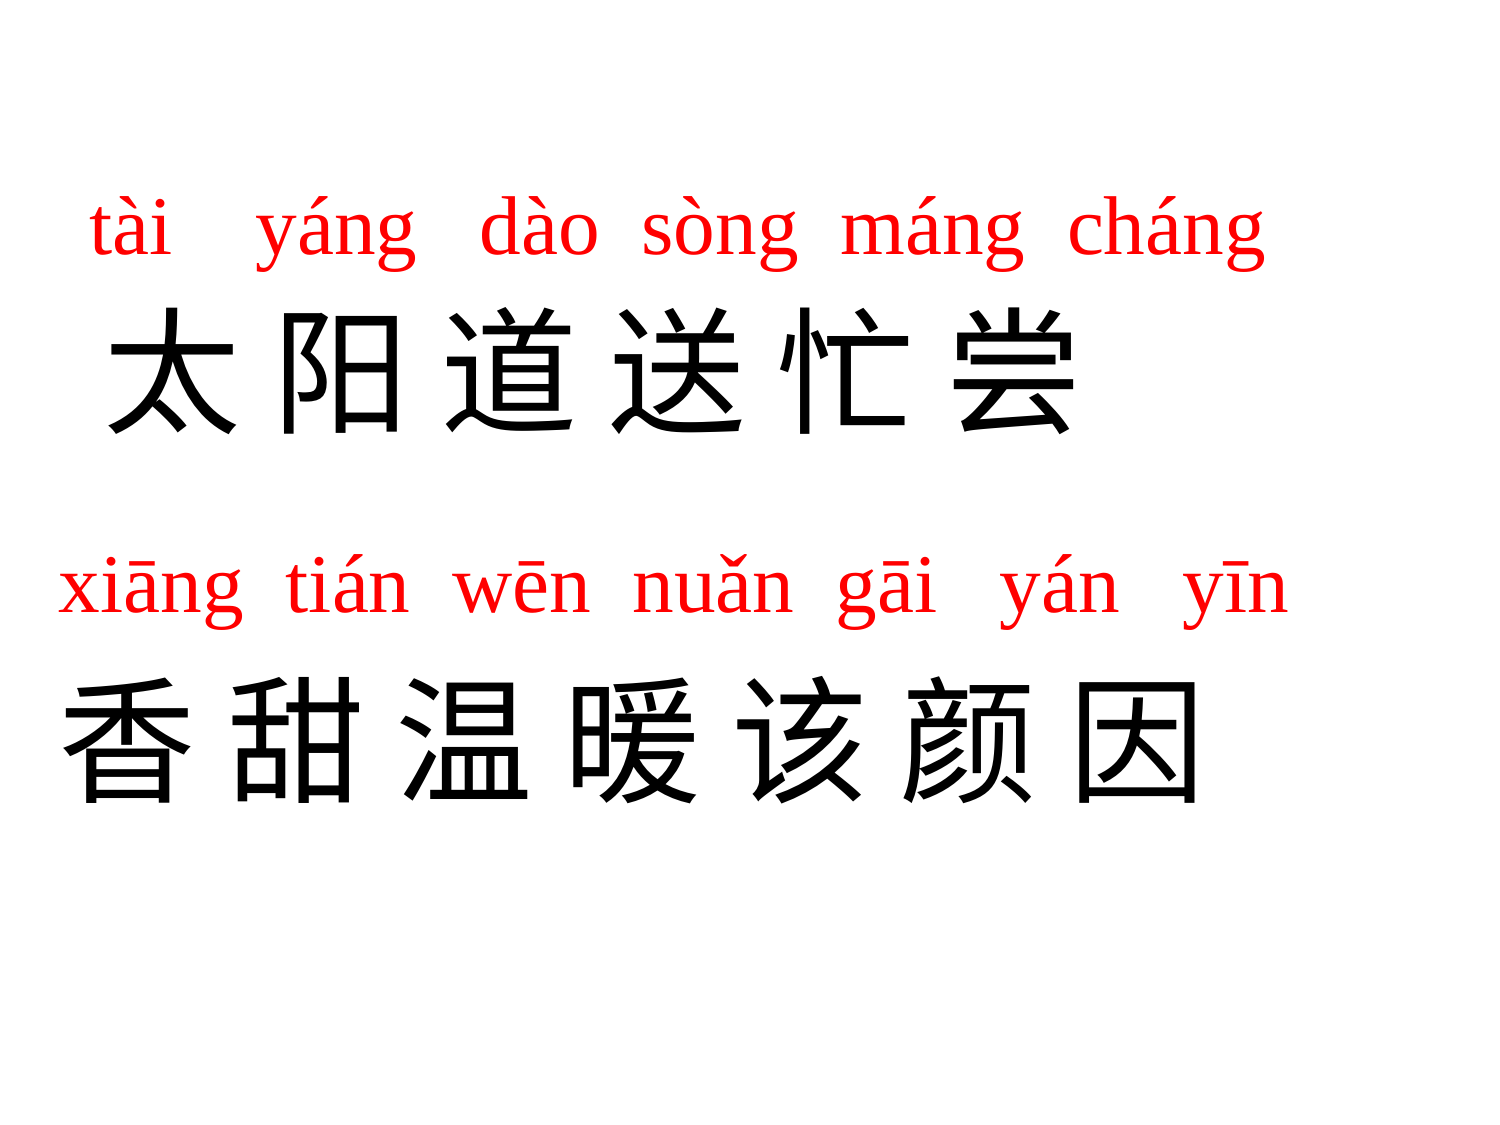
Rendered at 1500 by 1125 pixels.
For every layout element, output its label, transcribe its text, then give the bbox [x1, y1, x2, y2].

text_box 香 甜 温 暖 该 颜 因 [44, 647, 1500, 827]
text_box 太 阳 道 送 忙 尝 [89, 279, 1408, 459]
text_box xiāng tián wēn nuǎn gāi yán yīn [44, 521, 1442, 637]
text_box tài yáng dào sòng máng cháng [74, 163, 1483, 279]
